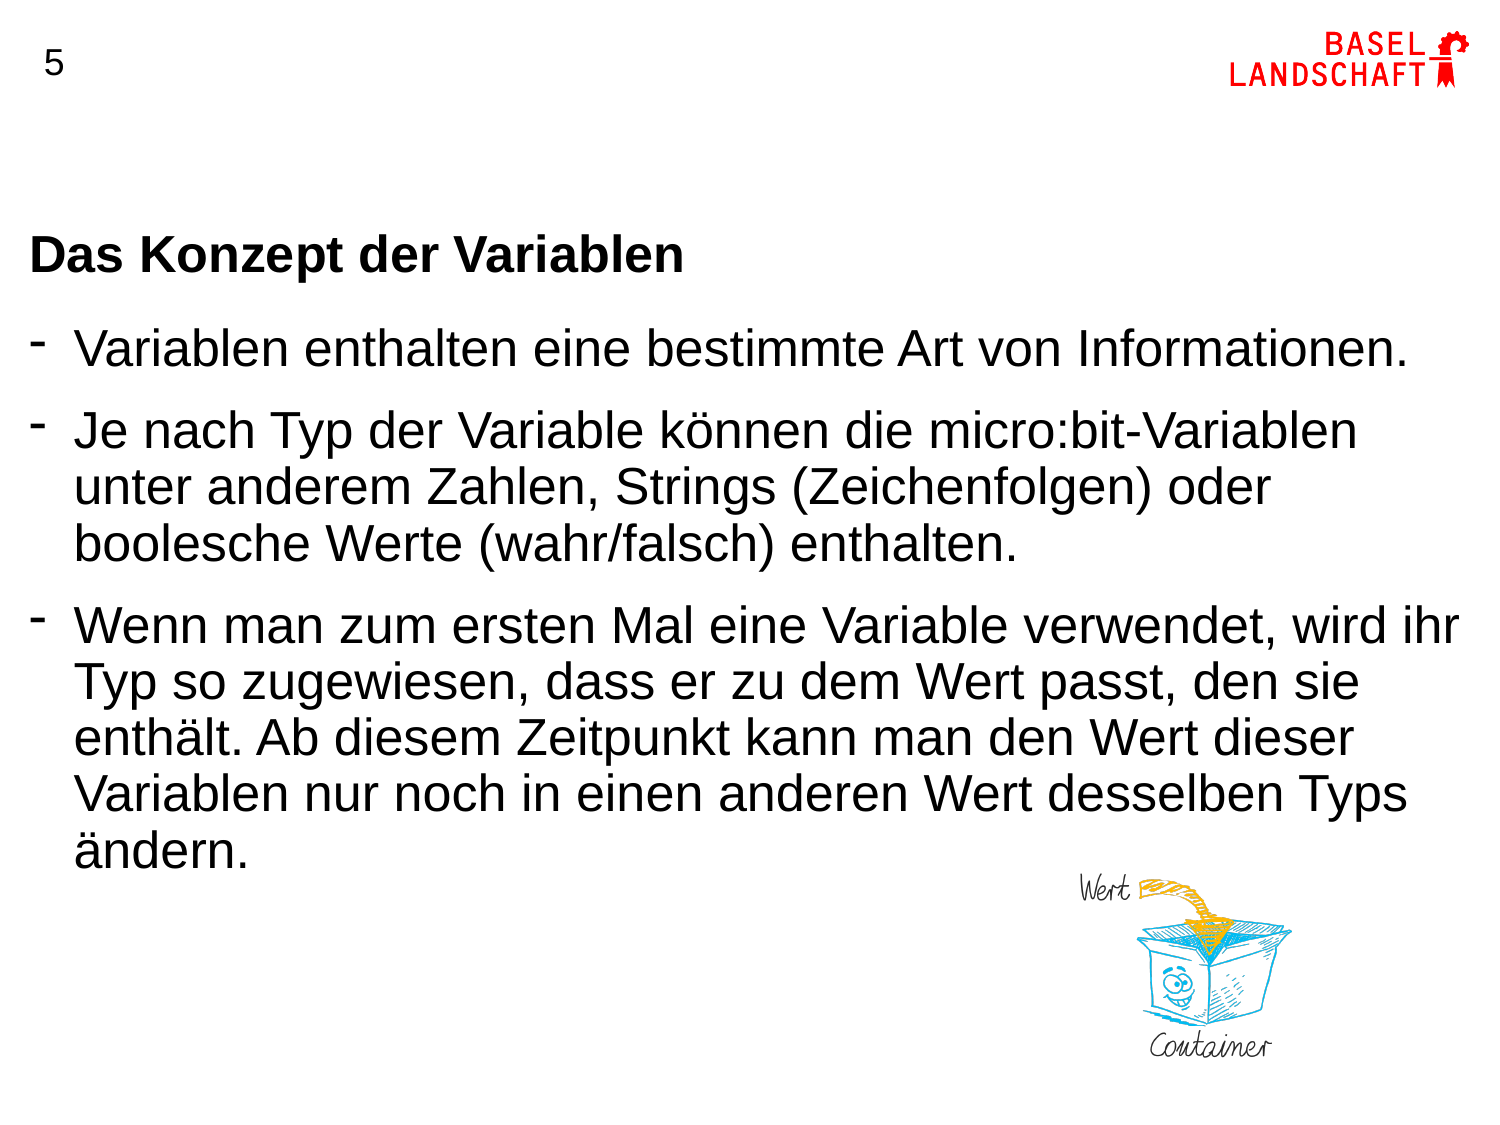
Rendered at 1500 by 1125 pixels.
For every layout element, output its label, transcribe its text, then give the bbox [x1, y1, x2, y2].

picture [1076, 868, 1295, 1063]
picture [819, 31, 1469, 159]
slide_number 5 [29, 30, 164, 91]
list Variablen enthalten eine bestimmte Art von Informationen. Je nach Typ der Variable können die micro:bit-Variablen unter anderem Zahlen, Strings (Zeichenfolgen) oder boolesche Werte (wahr/falsch) enthalten. Wenn man zum ersten Mal eine Variable verwendet, wird ihr Typ so zugewiesen, dass er zu dem Wert passt, den sie enthält. Ab diesem Zeitpunkt kann man den Wert dieser Variablen nur noch in einen anderen Wert desselben Typs ändern. [29, 321, 1471, 1096]
title Das Konzept der Variablen [29, 159, 1471, 281]
